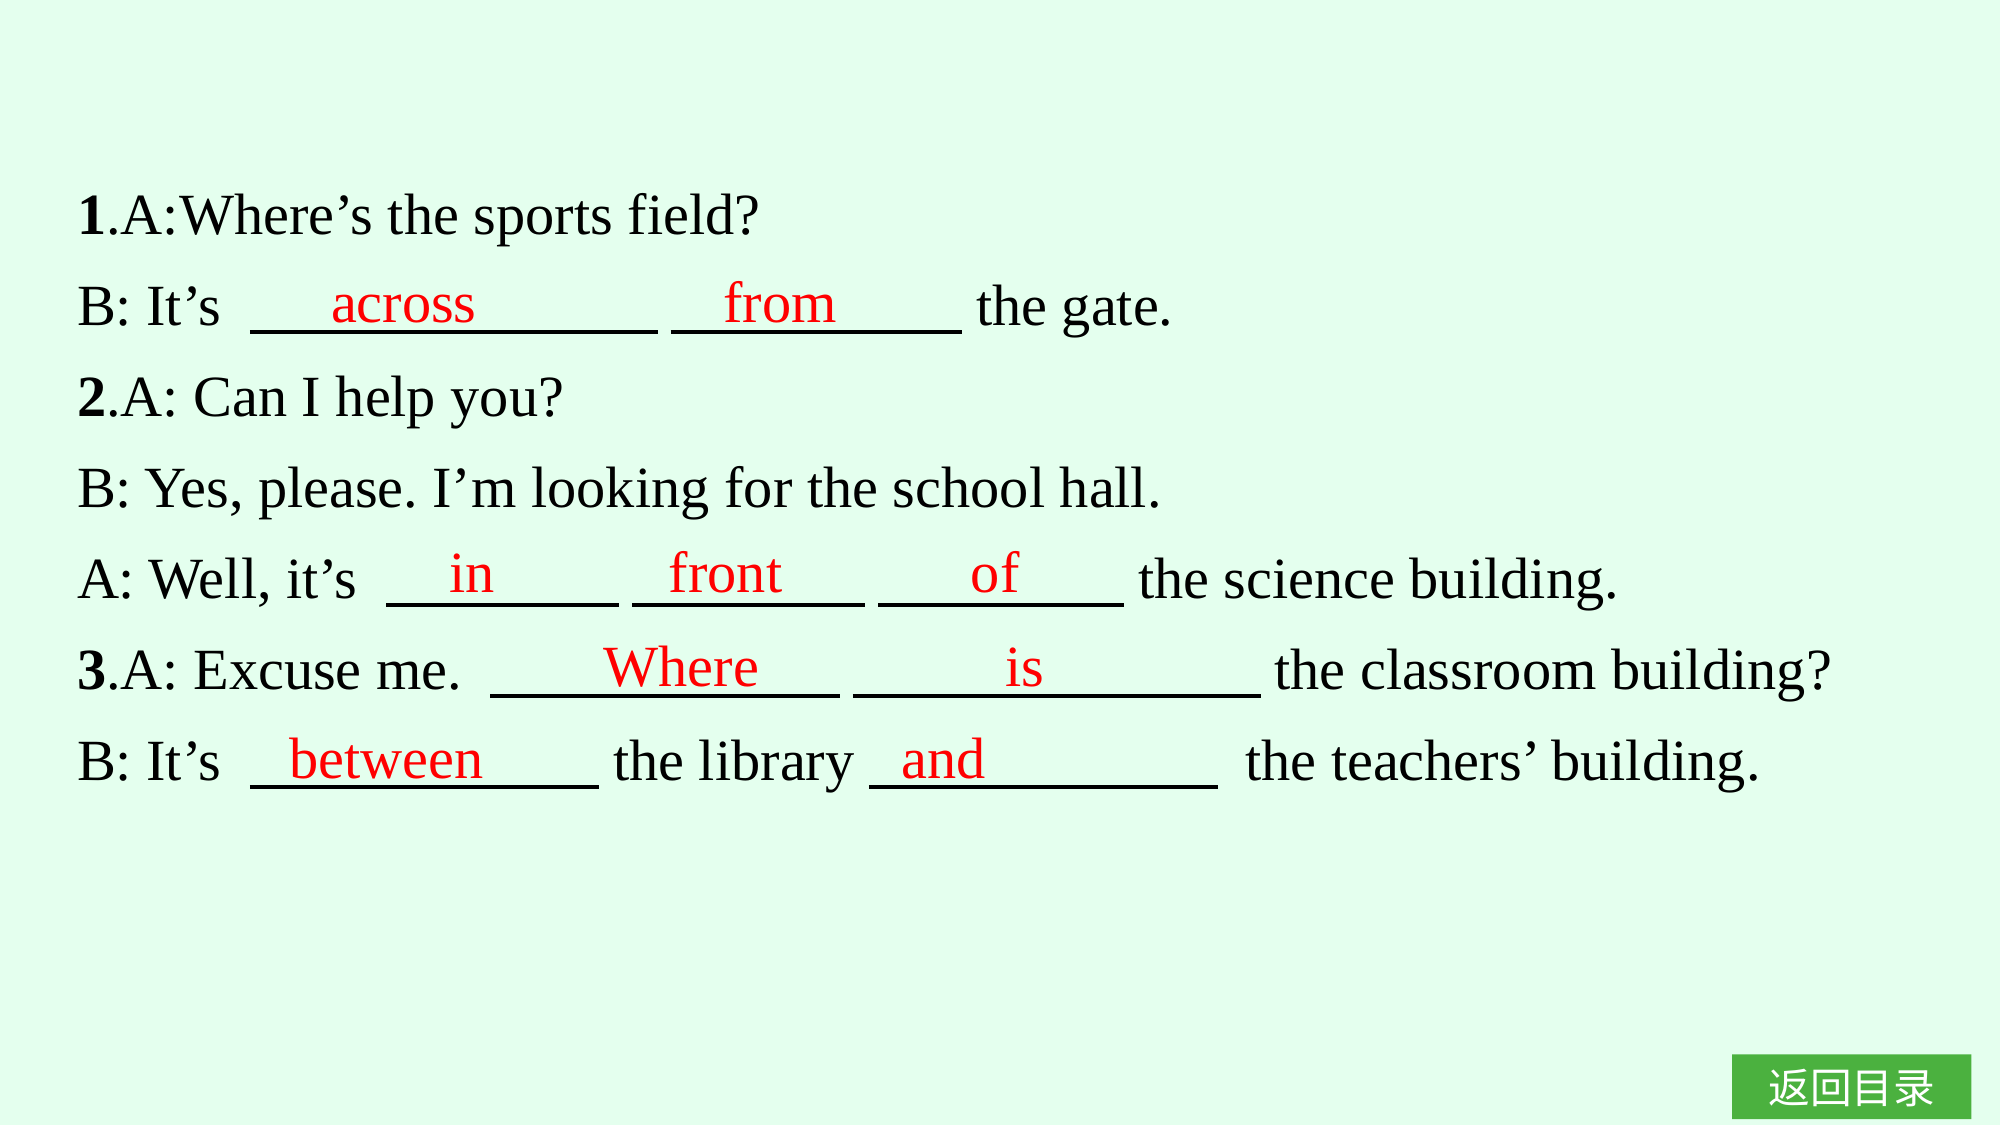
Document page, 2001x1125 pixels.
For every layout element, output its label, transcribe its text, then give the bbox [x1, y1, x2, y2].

text_box 1.A:Where’s the sports field? B: It’s the gate. 2.A: Can I help you? B: Yes, please. I’m looking for the school hall. A: Well, it’s the science building. 3.A: Excuse me. the classroom building? B: It’s the library the teachers’ building. [62, 148, 1938, 800]
text_box between [274, 698, 499, 798]
text_box Where is [589, 606, 1060, 706]
text_box across from [316, 242, 852, 341]
text_box and [886, 698, 1001, 798]
text_box in front of [434, 512, 1035, 612]
